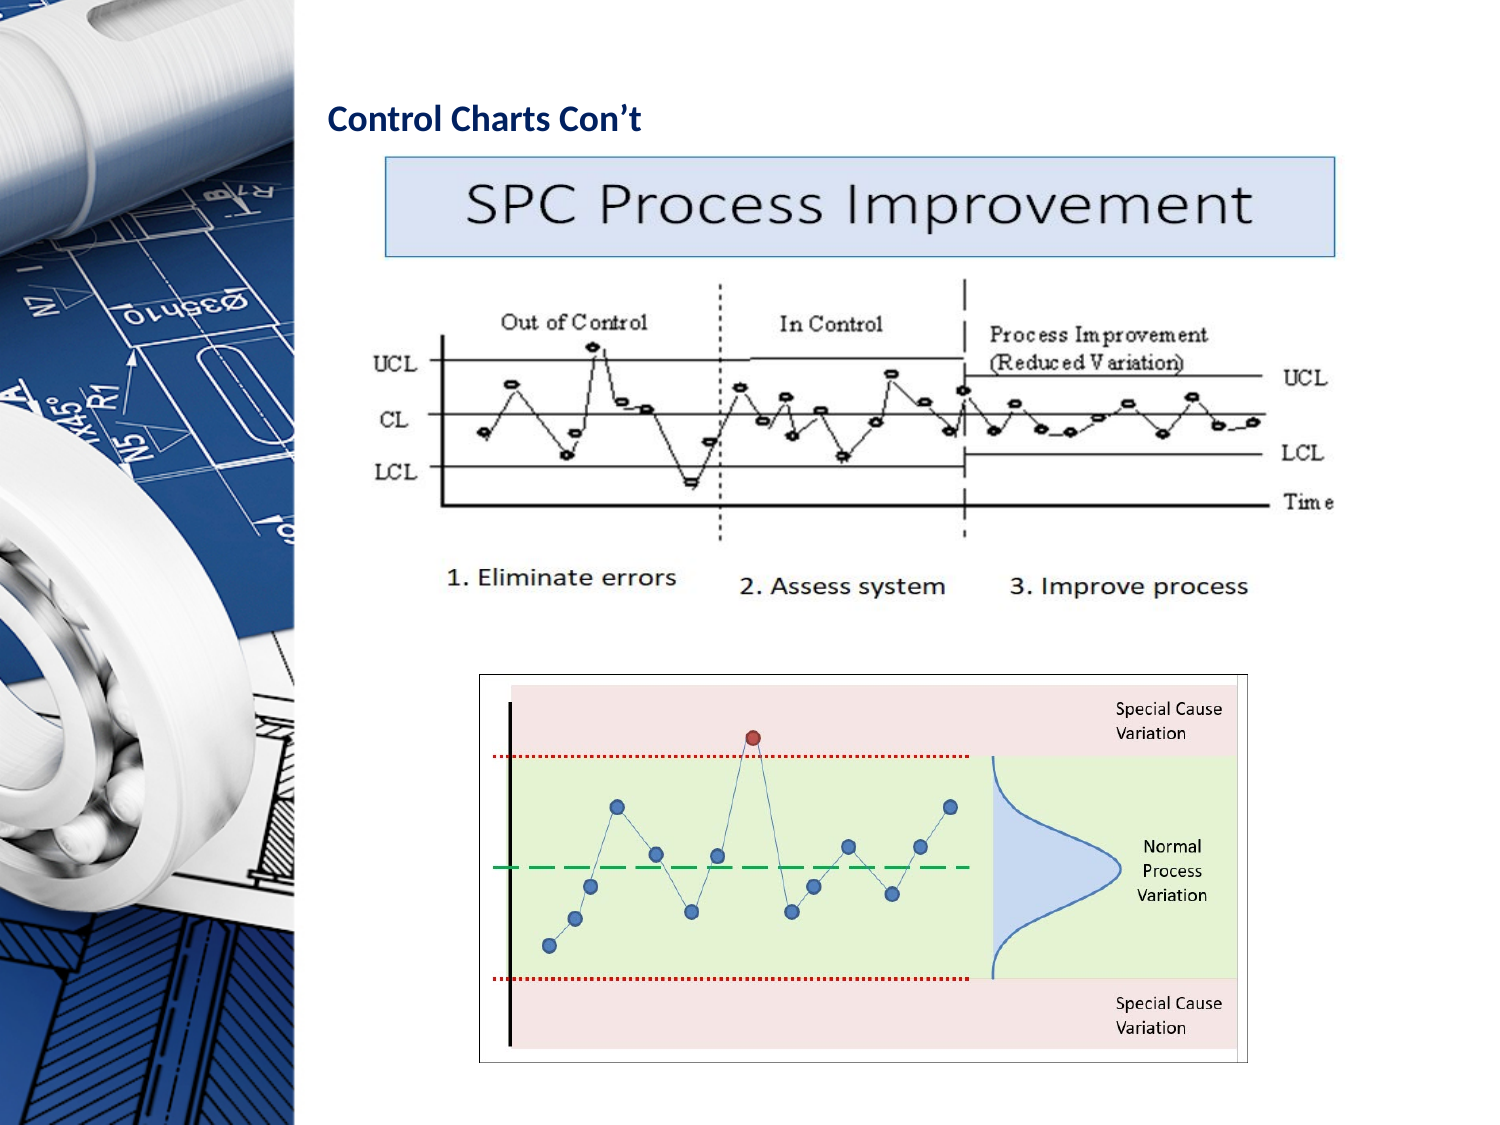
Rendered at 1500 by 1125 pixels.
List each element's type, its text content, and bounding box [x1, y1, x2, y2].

list [500, 563, 1500, 1125]
picture [0, 0, 1500, 1125]
title Control Charts Con’t [312, 45, 1414, 233]
